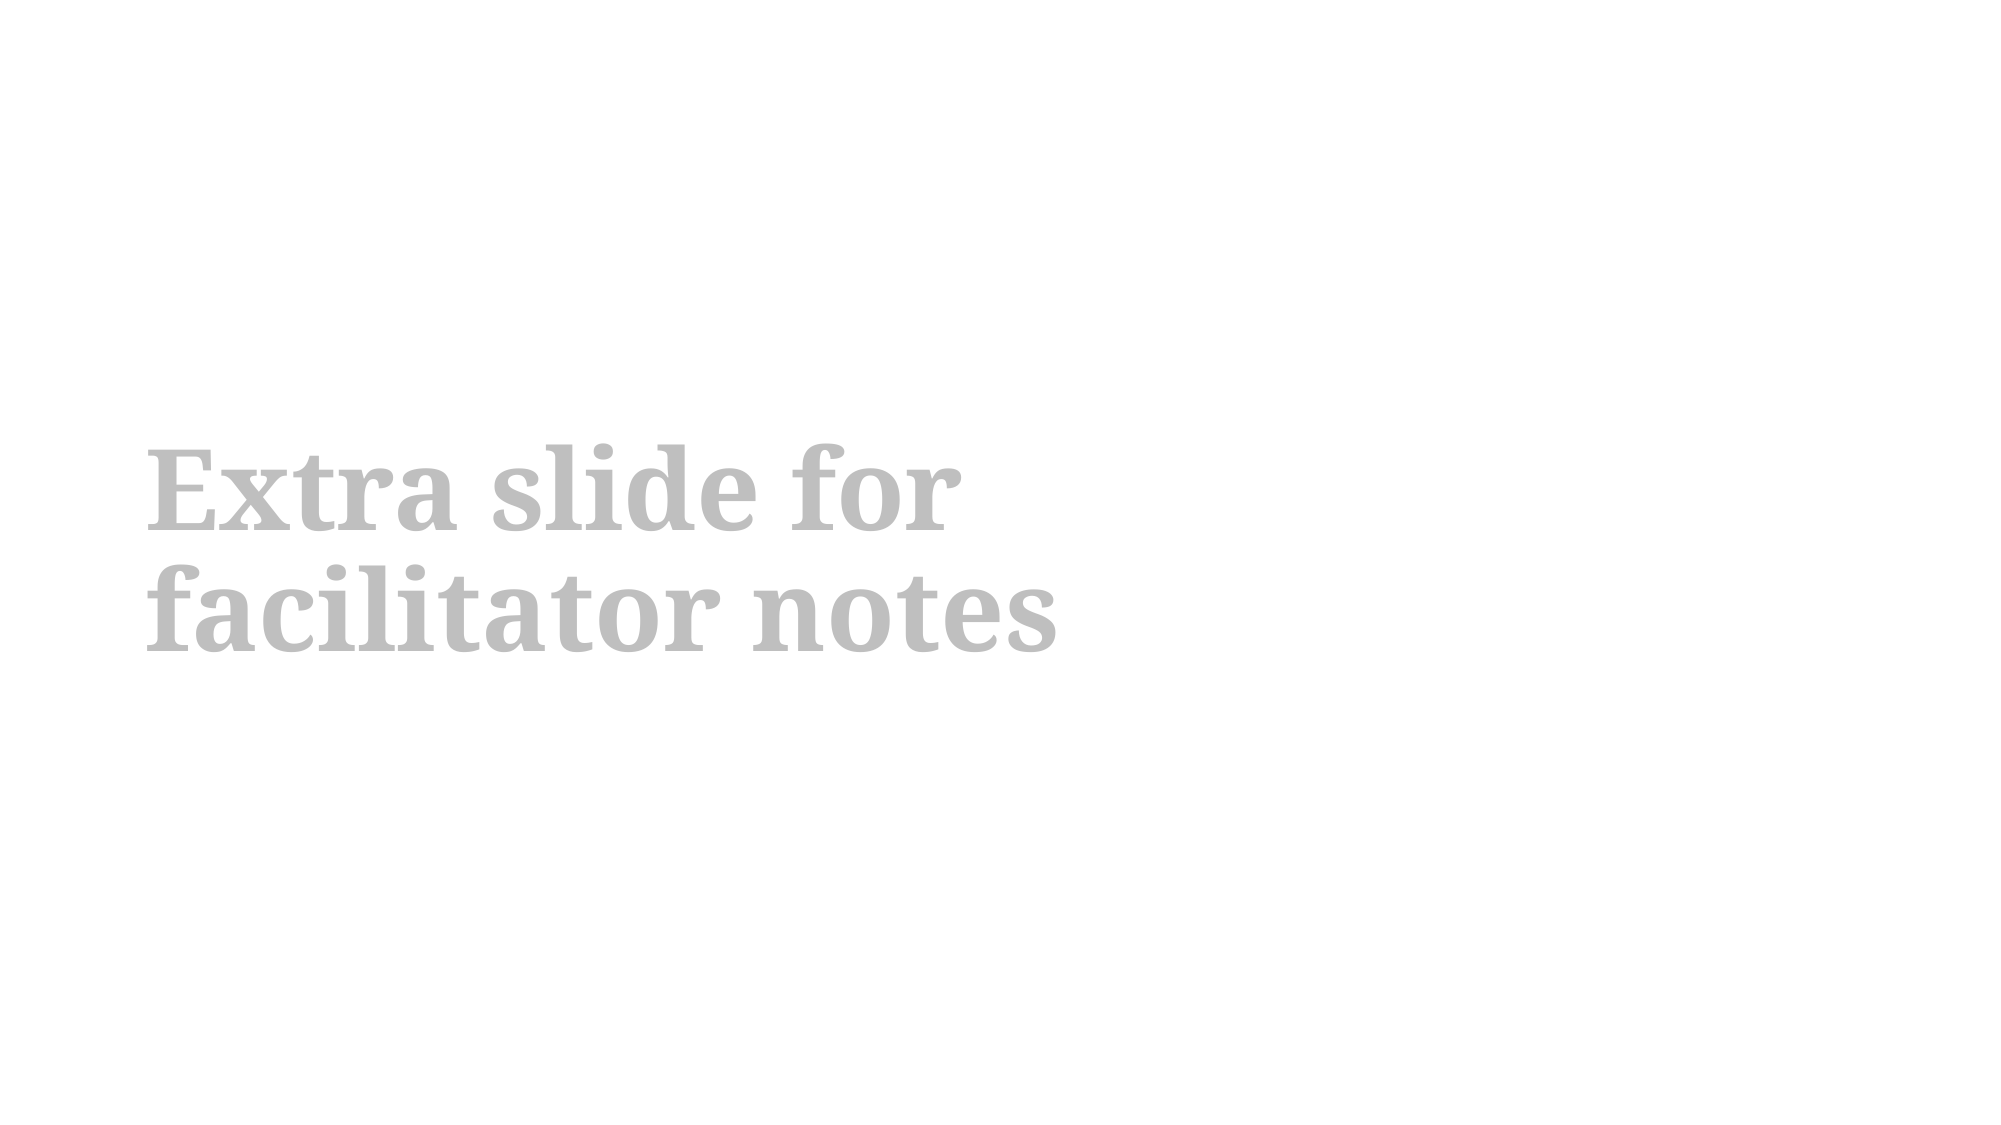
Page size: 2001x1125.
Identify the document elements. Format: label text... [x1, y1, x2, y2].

text_box Extra slide for facilitator notes [130, 508, 1102, 601]
